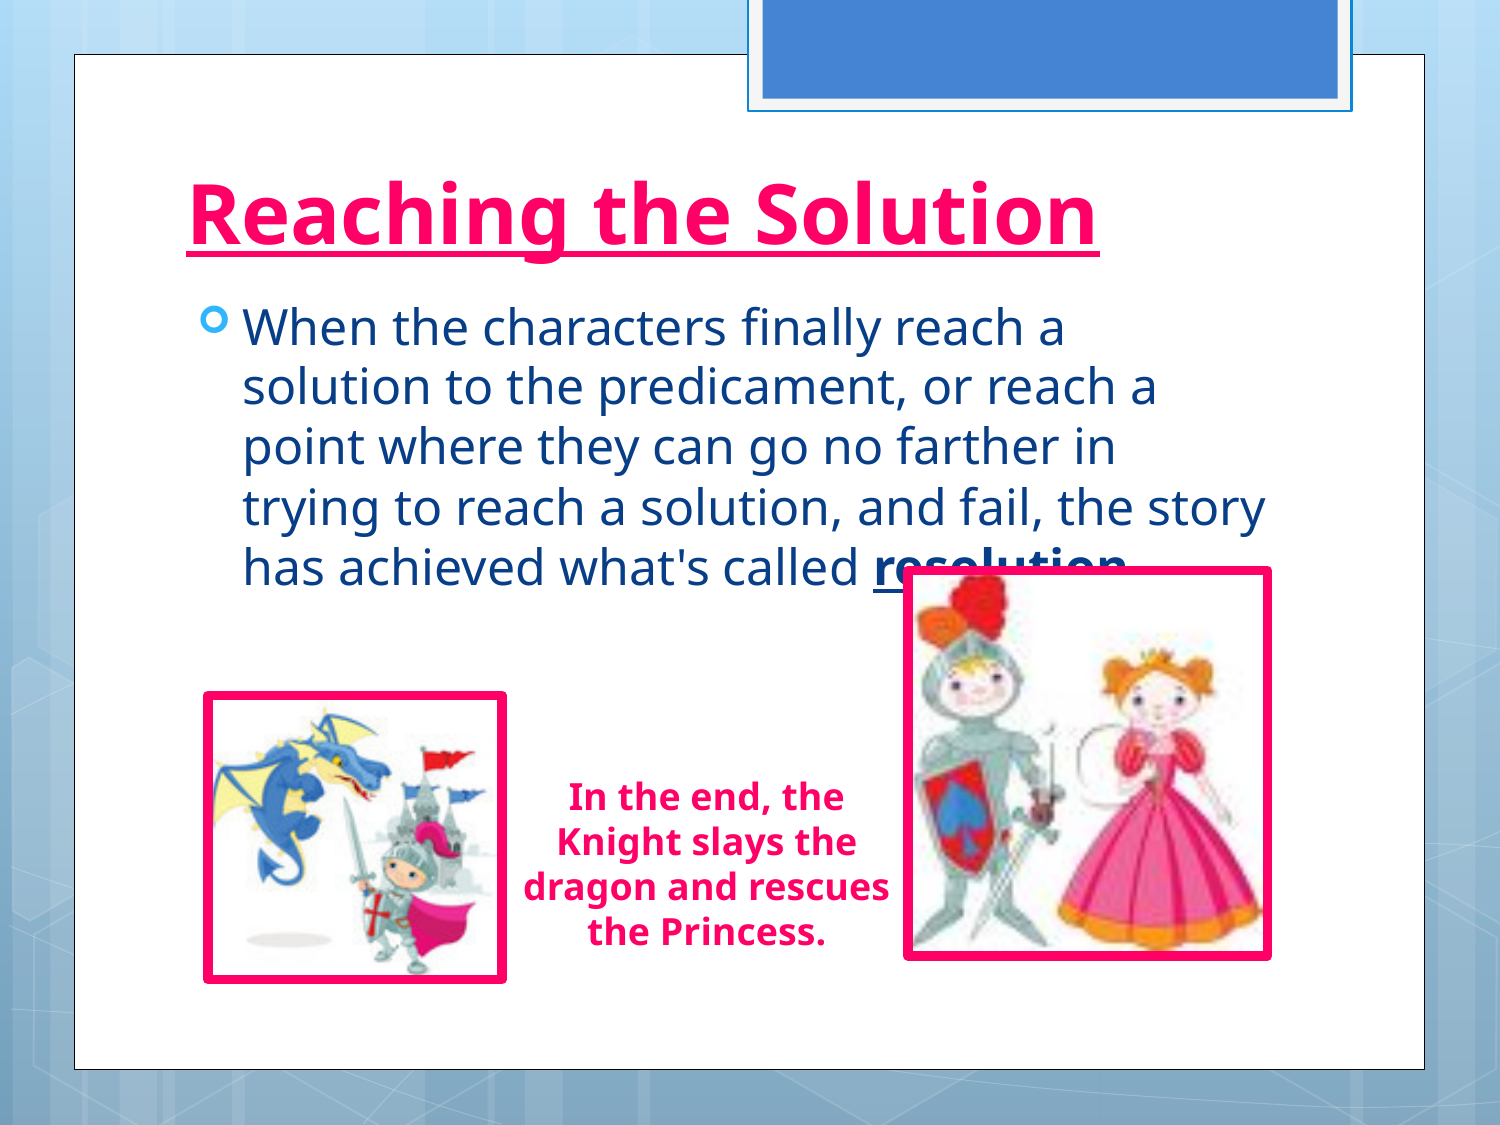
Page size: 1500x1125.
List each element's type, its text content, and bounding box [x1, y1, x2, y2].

title Reaching the Solution [171, 149, 1324, 269]
text_box In the end, the Knight slays the dragon and rescues the Princess. [503, 765, 913, 961]
list When the characters finally reach a solution to the predicament, or reach a point where they can go no farther in trying to reach a solution, and fail, the story has achieved what's called resolution. [171, 287, 1283, 864]
picture [212, 699, 498, 976]
picture [912, 574, 1263, 952]
